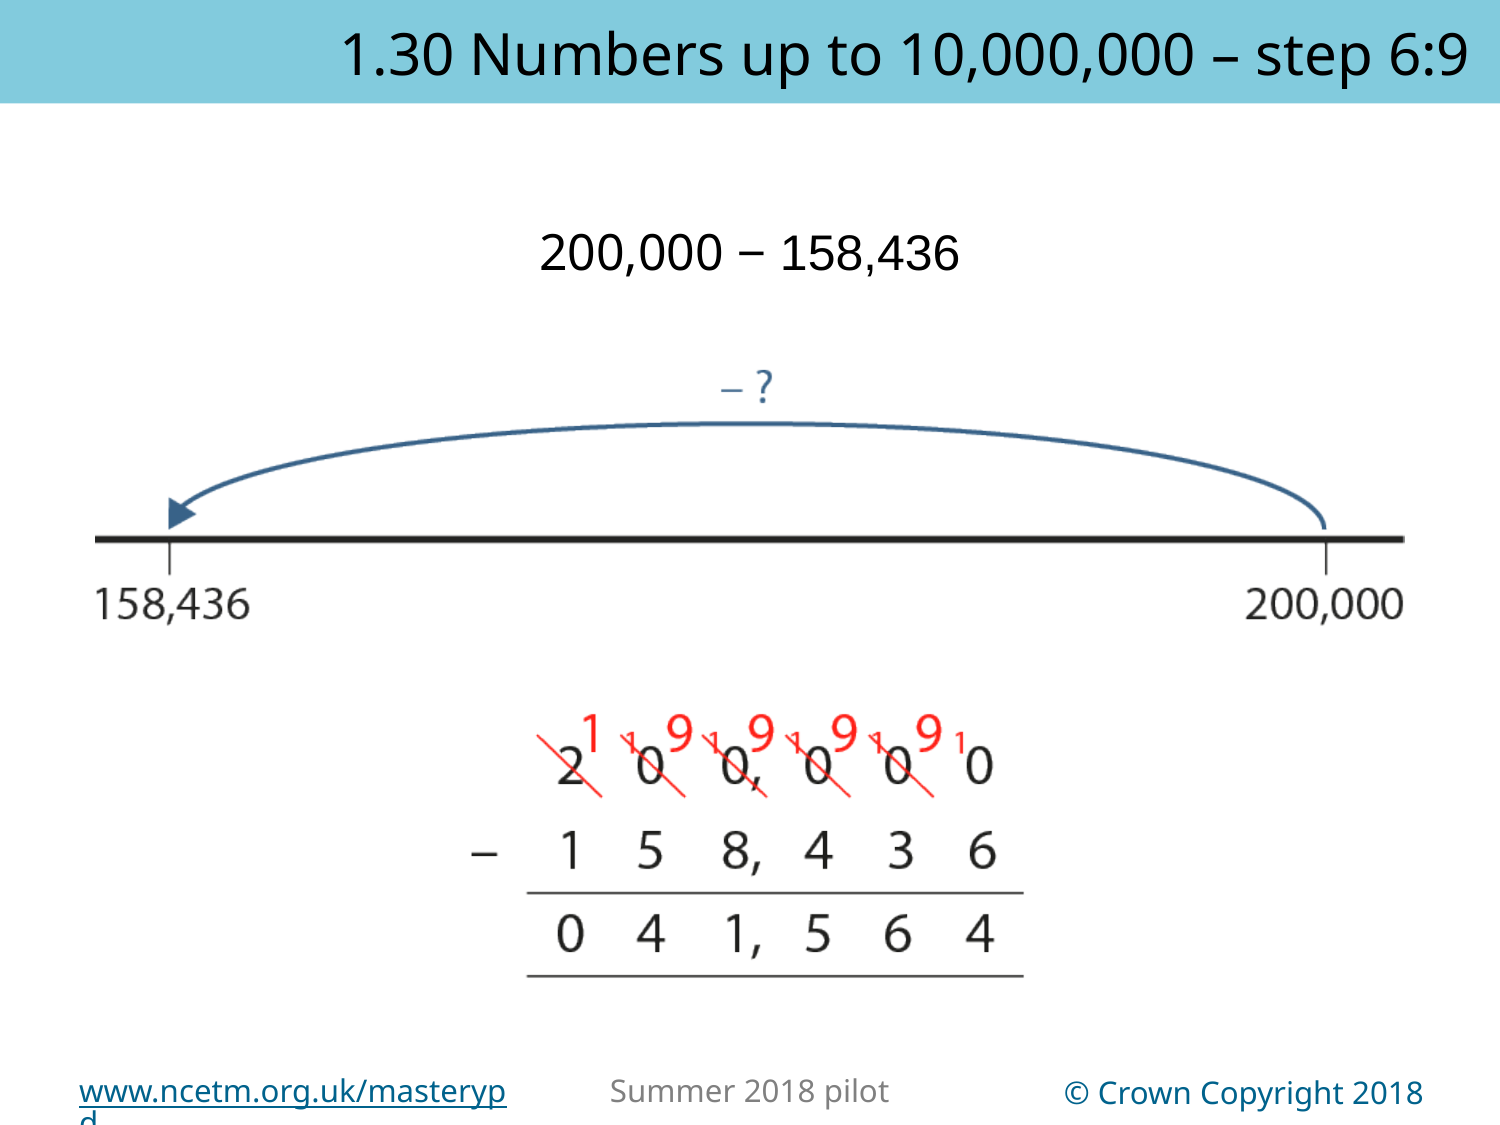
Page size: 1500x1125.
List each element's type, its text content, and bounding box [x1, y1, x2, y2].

picture [422, 703, 1078, 1032]
text_box 200,000 − 158,436 [524, 220, 976, 290]
picture [95, 362, 1405, 632]
list 1.30 Numbers up to 10,000,000 – step 6:9 [0, 0, 1500, 104]
